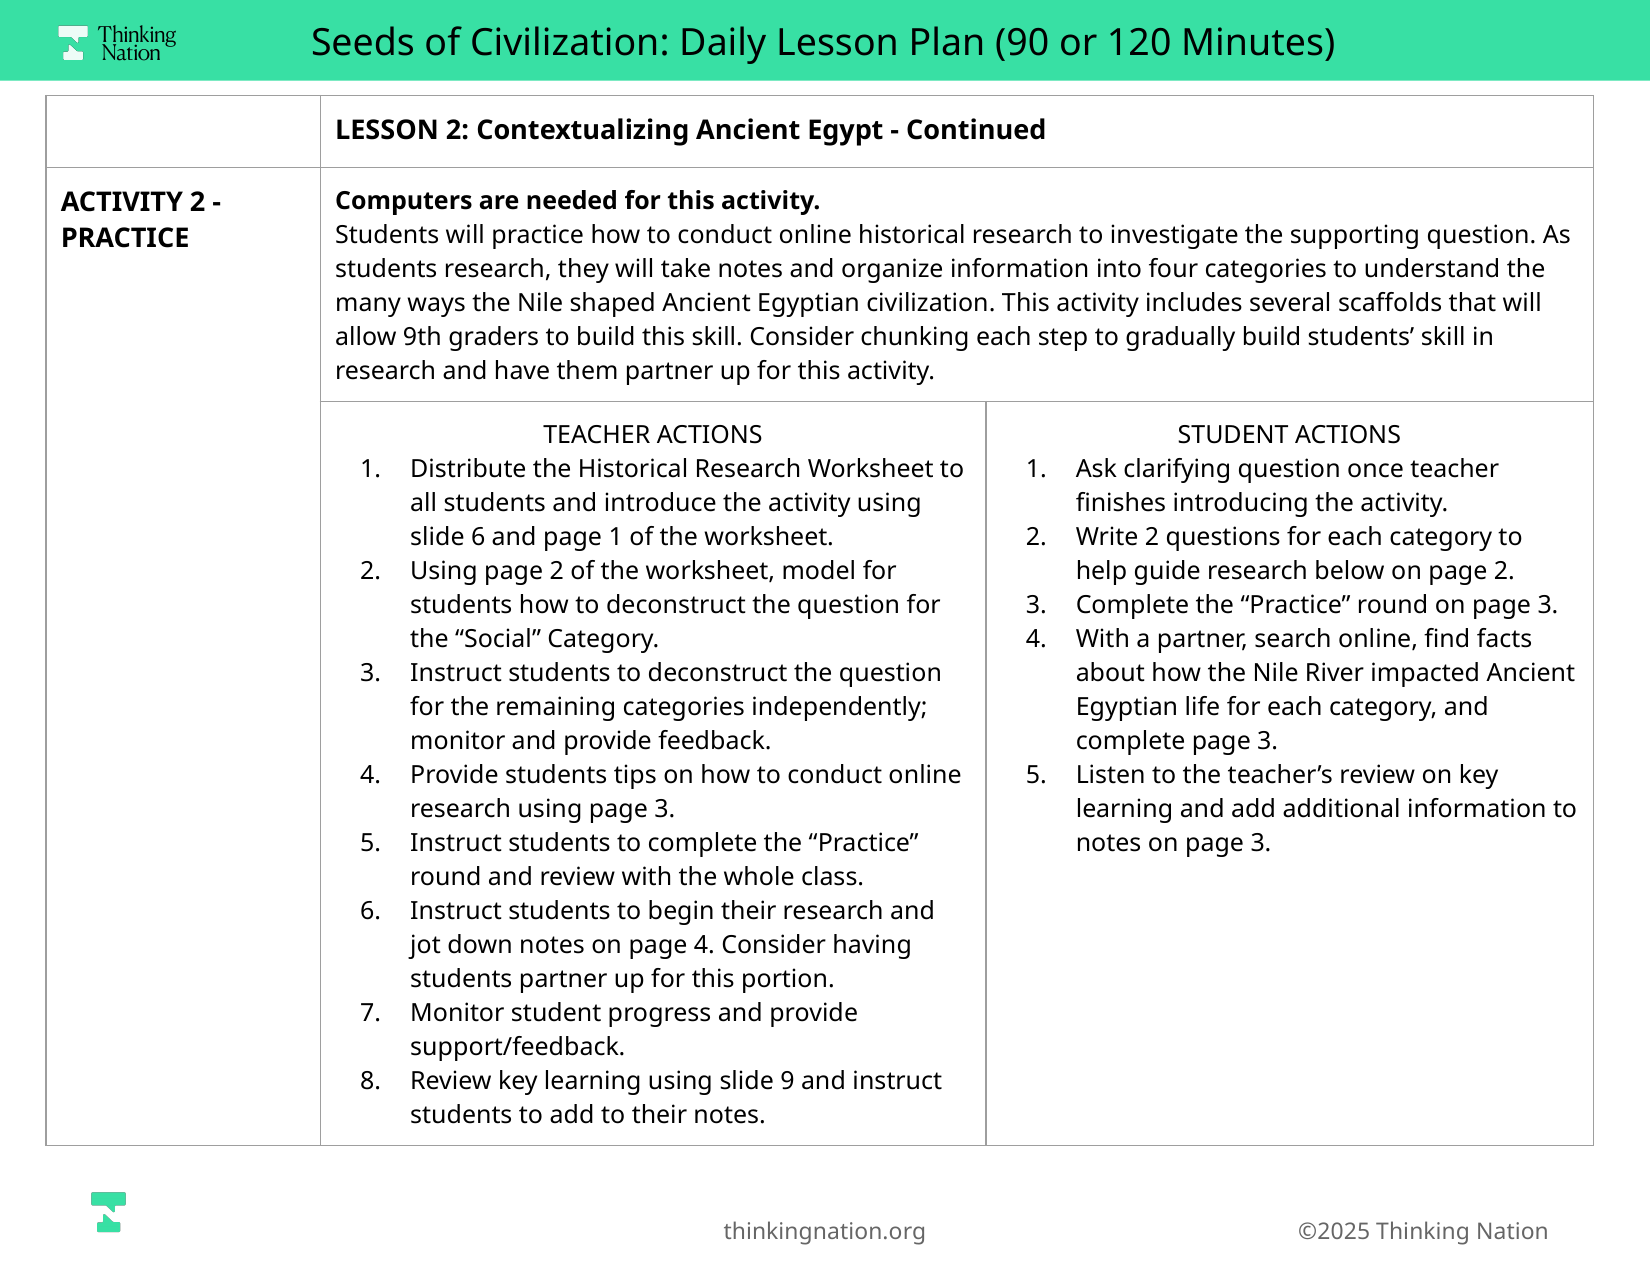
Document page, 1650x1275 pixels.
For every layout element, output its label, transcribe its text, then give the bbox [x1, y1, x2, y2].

text_box thinkingnation.org [629, 1200, 1021, 1240]
table_cell Computers are needed for this activity. Students will practice how to conduct online historical research to investigate the supporting question. As students research, they will take notes and organize information into four categories to understand the many ways the Nile shaped Ancient Egyptian civilization. This activity includes several scaffolds that will allow 9th graders to build this skill. Consider chunking each step to gradually build students’ skill in research and have them partner up for this activity. [321, 168, 1593, 401]
picture [80, 1184, 136, 1240]
table_cell STUDENT ACTIONS Ask clarifying question once teacher finishes introducing the activity. Write 2 questions for each category to help guide research below on page 2. Complete the “Practice” round on page 3. With a partner, search online, find facts about how the Nile River impacted Ancient Egyptian life for each category, and complete page 3. Listen to the teacher’s review on key learning and add additional information to notes on page 3. [987, 402, 1593, 1145]
text_box ©2025 Thinking Nation [1174, 1200, 1566, 1240]
table_cell ACTIVITY 2 - PRACTICE [47, 168, 320, 1145]
text_box Seeds of Civilization: Daily Lesson Plan (90 or 120 Minutes) [0, 0, 1650, 81]
table_header [47, 96, 320, 167]
table_header LESSON 2: Contextualizing Ancient Egypt - Continued [321, 96, 1593, 167]
picture [45, 14, 180, 85]
table_cell TEACHER ACTIONS Distribute the Historical Research Worksheet to all students and introduce the activity using slide 6 and page 1 of the worksheet. Using page 2 of the worksheet, model for students how to deconstruct the question for the “Social” Category. Instruct students to deconstruct the question for the remaining categories independently; monitor and provide feedback. Provide students tips on how to conduct online research using page 3. Instruct students to complete the “Practice” round and review with the whole class. Instruct students to begin their research and jot down notes on page 4. Consider having students partner up for this portion. Monitor student progress and provide support/feedback. Review key learning using slide 9 and instruct students to add to their notes. [321, 402, 985, 1145]
